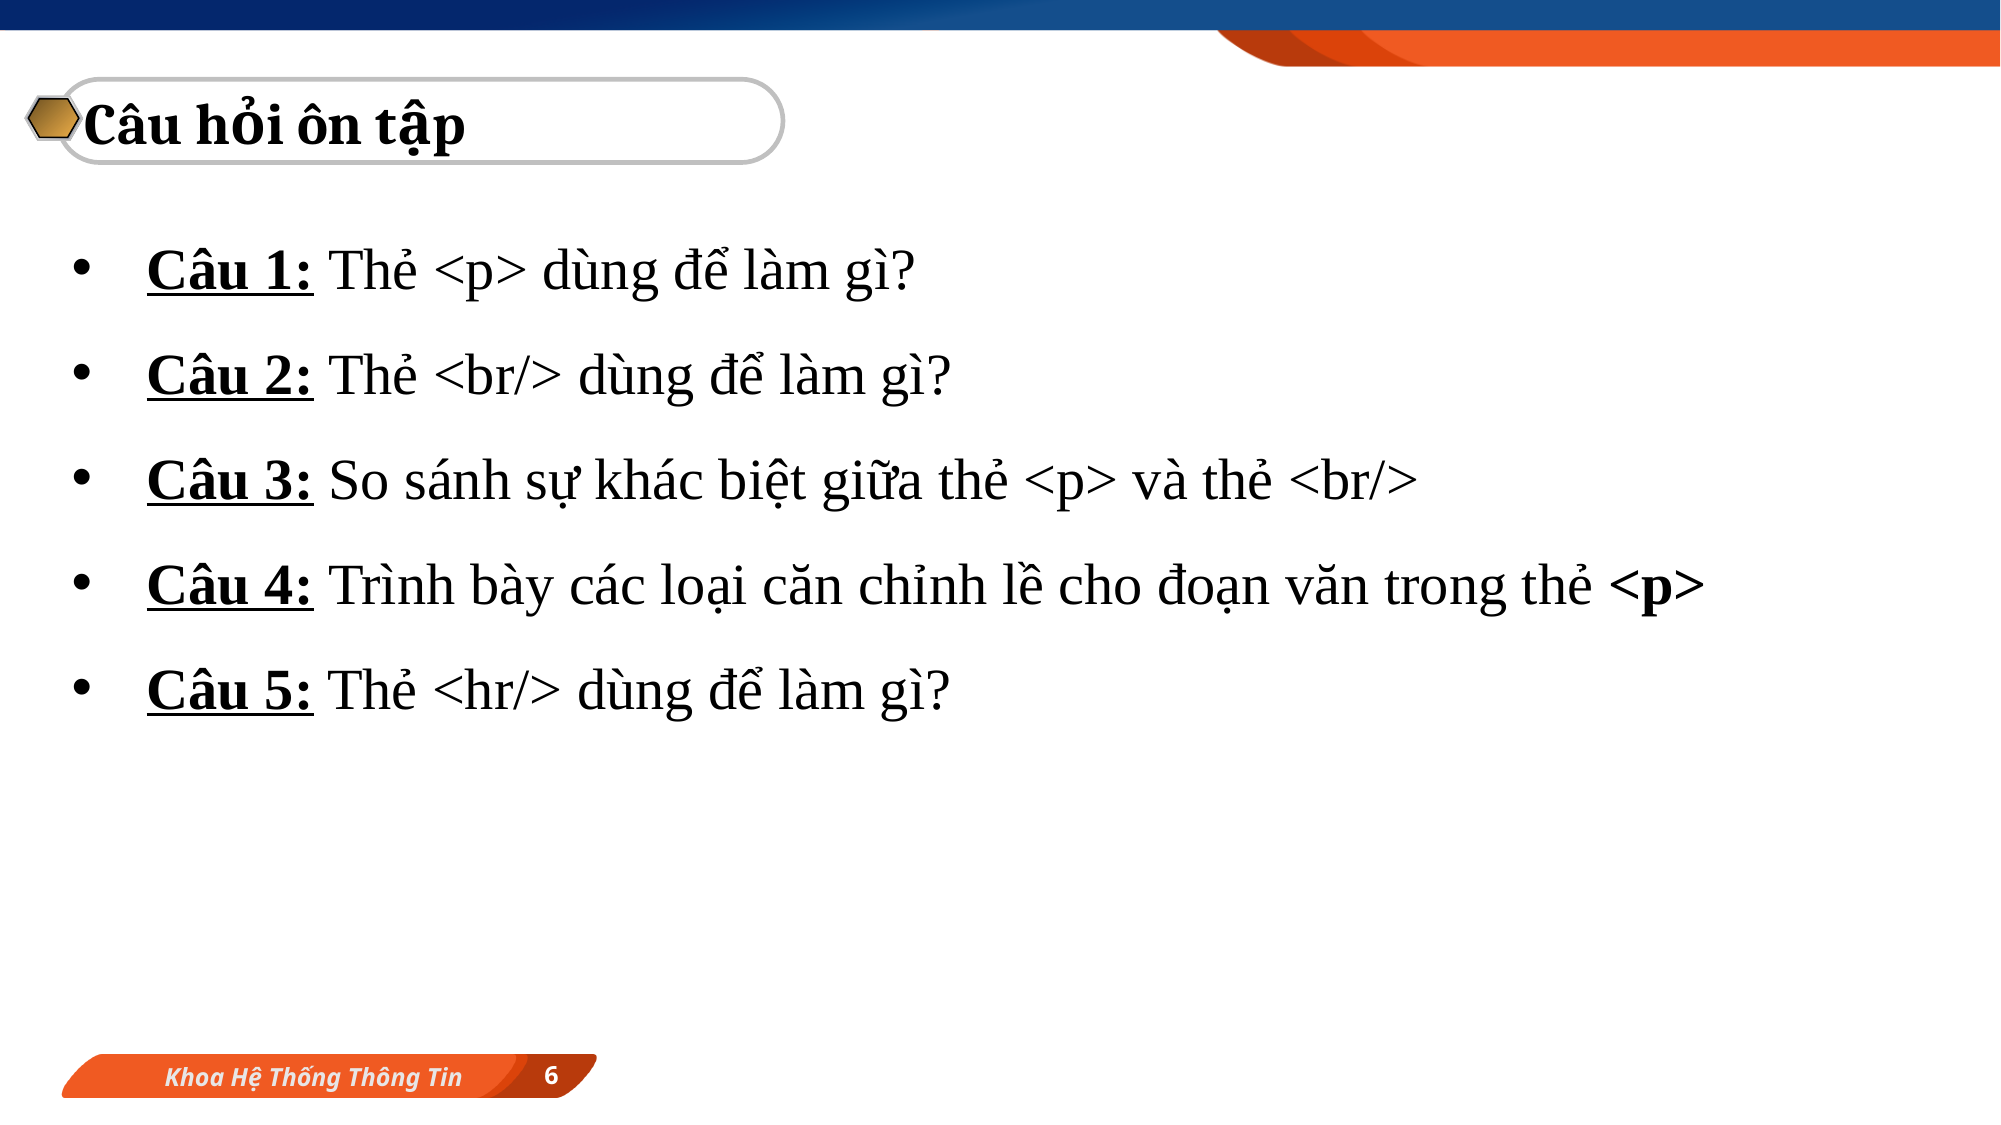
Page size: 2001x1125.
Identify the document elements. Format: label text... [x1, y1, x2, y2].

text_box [24, 78, 784, 163]
text_box Câu 1: Thẻ <p> dùng để làm gì? Câu 2: Thẻ <br/> dùng để làm gì? Câu 3: So sánh sự khác biệt giữa thẻ <p> và thẻ <br/> Câu 4: Trình bày các loại căn chỉnh lề cho đoạn văn trong thẻ <p> Câu 5: Thẻ <hr/> dùng để làm gì? [56, 188, 1954, 729]
footer Khoa Hệ Thống Thông Tin [119, 1054, 508, 1098]
picture [34, 1017, 624, 1125]
picture [0, 0, 2001, 71]
slide_number 6 [508, 1046, 574, 1106]
